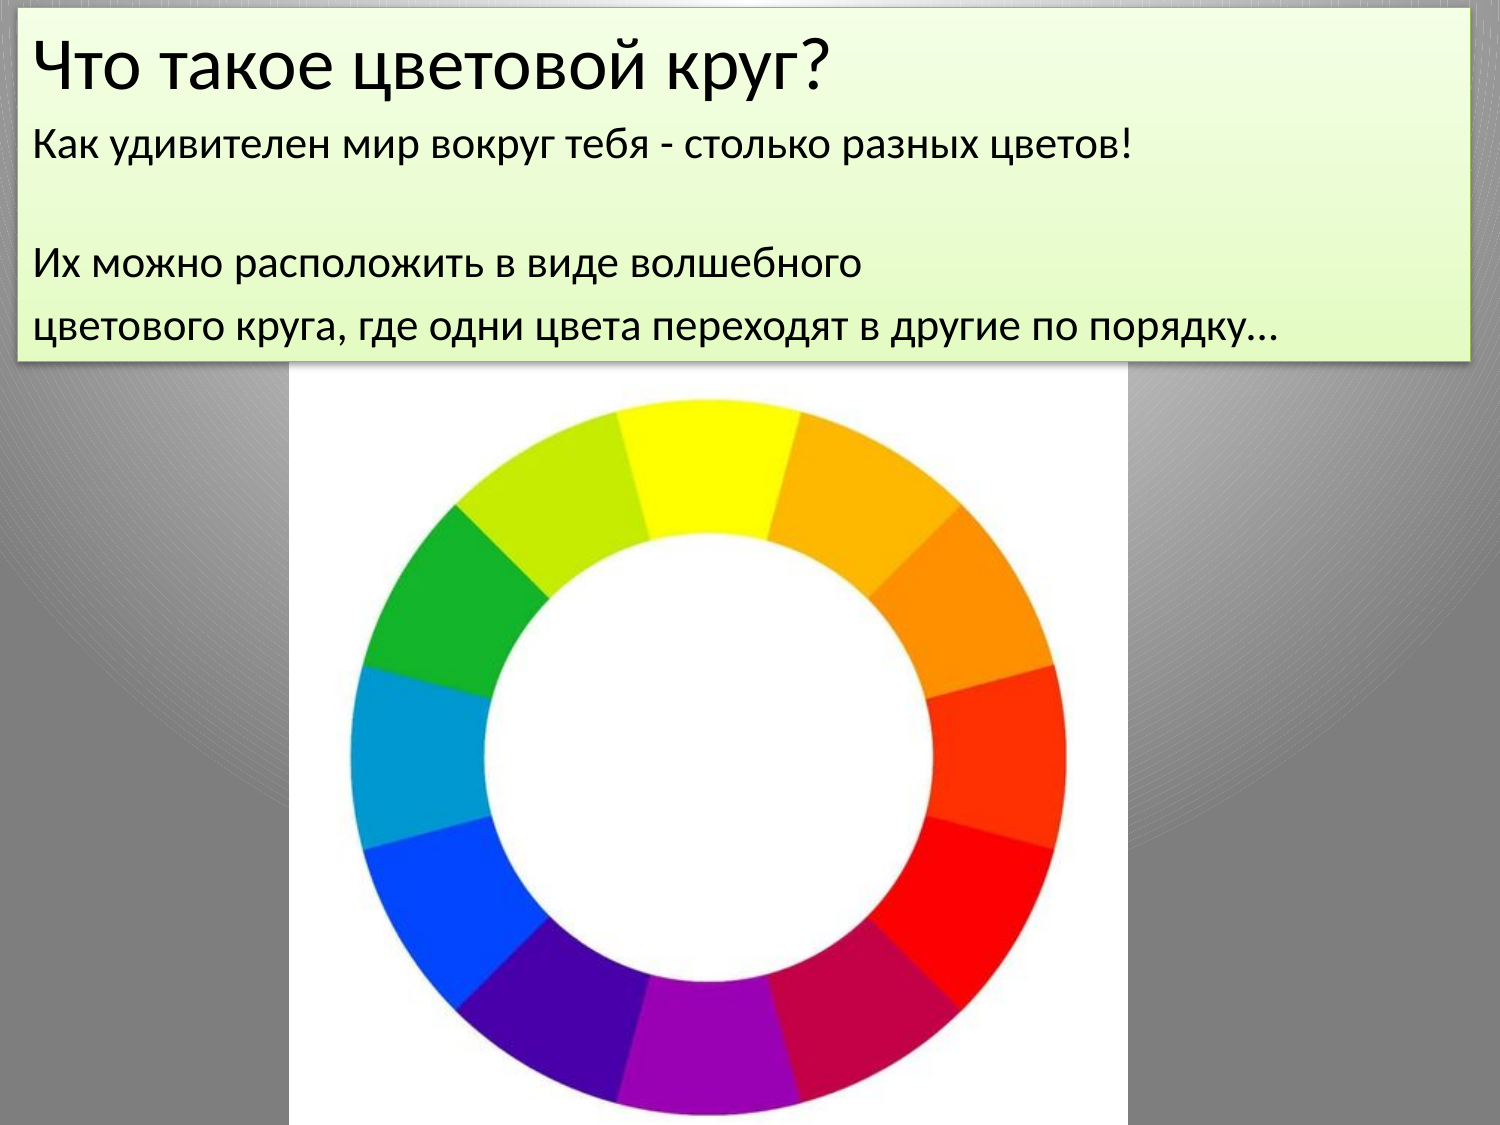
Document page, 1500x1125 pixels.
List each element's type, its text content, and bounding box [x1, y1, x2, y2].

picture [288, 337, 1129, 1125]
list Что такое цветовой круг? Как удивителен мир вокруг тебя - столько разных цветов! Их можно расположить в виде волшебного цветового круга, где одни цвета переходят в другие по порядку… [17, 7, 1471, 362]
